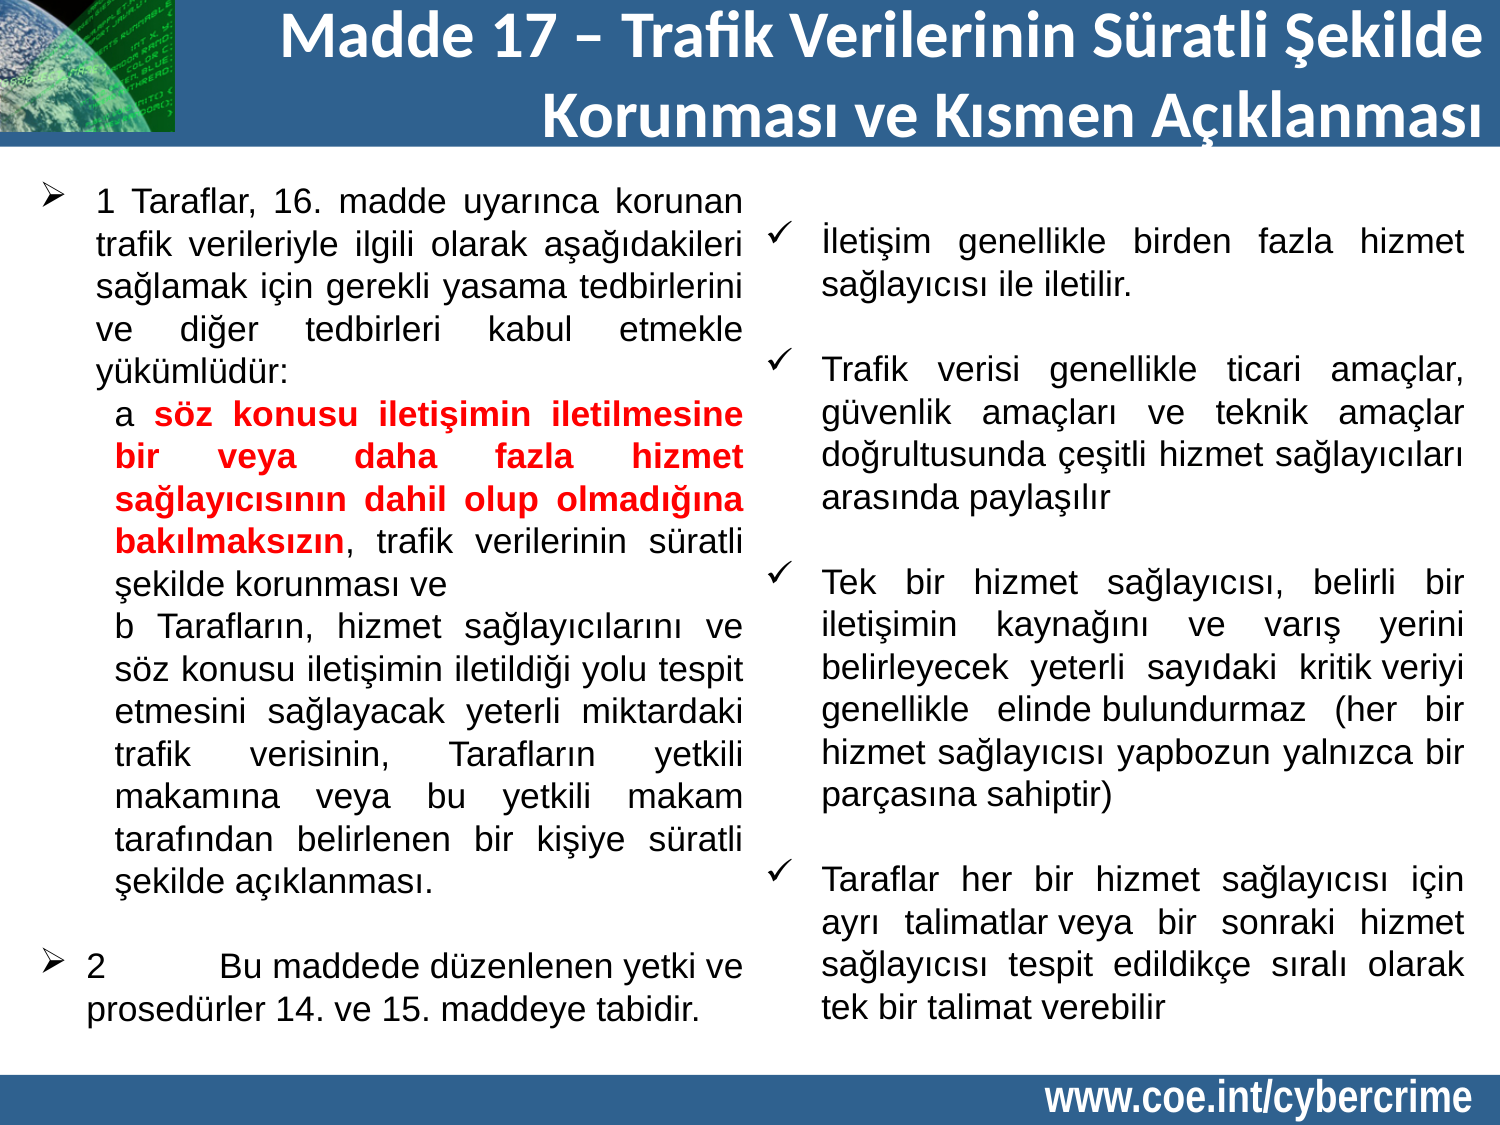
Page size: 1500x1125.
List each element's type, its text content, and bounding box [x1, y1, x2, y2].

text_box www.coe.int/cybercrime [1030, 1059, 1500, 1125]
picture [0, 0, 175, 132]
text_box İletişim genellikle birden fazla hizmet sağlayıcısı ile iletilir. Trafik verisi genellikle ticari amaçlar, güvenlik amaçları ve teknik amaçlar doğrultusunda çeşitli hizmet sağlayıcıları arasında paylaşılır Tek bir hizmet sağlayıcısı, belirli bir iletişimin kaynağını ve varış yerini belirleyecek yeterli sayıdaki kritik veriyi genellikle elinde bulundurmaz (her bir hizmet sağlayıcısı yapbozun yalnızca bir parçasına sahiptir) Taraflar her bir hizmet sağlayıcısı için ayrı talimatlar veya bir sonraki hizmet sağlayıcısı tespit edildikçe sıralı olarak tek bir talimat verebilir [749, 211, 1480, 1034]
text_box Madde 17 – Trafik Verilerinin Süratli Şekilde Korunması ve Kısmen Açıklanması [0, 0, 1500, 149]
text_box 1 Taraflar, 16. madde uyarınca korunan trafik verileriyle ilgili olarak aşağıdakileri sağlamak için gerekli yasama tedbirlerini ve diğer tedbirleri kabul etmekle yükümlüdür: a söz konusu iletişimin iletilmesine bir veya daha fazla hizmet sağlayıcısının dahil olup olmadığına bakılmaksızın, trafik verilerinin süratli şekilde korunması ve b Tarafların, hizmet sağlayıcılarını ve söz konusu iletişimin iletildiği yolu tespit etmesini sağlayacak yeterli miktardaki trafik verisinin, Tarafların yetkili makamına veya bu yetkili makam tarafından belirlenen bir kişiye süratli şekilde açıklanması. 2 Bu maddede düzenlenen yetki ve prosedürler 14. ve 15. maddeye tabidir. [24, 170, 759, 1037]
text_box [0, 1073, 1030, 1125]
